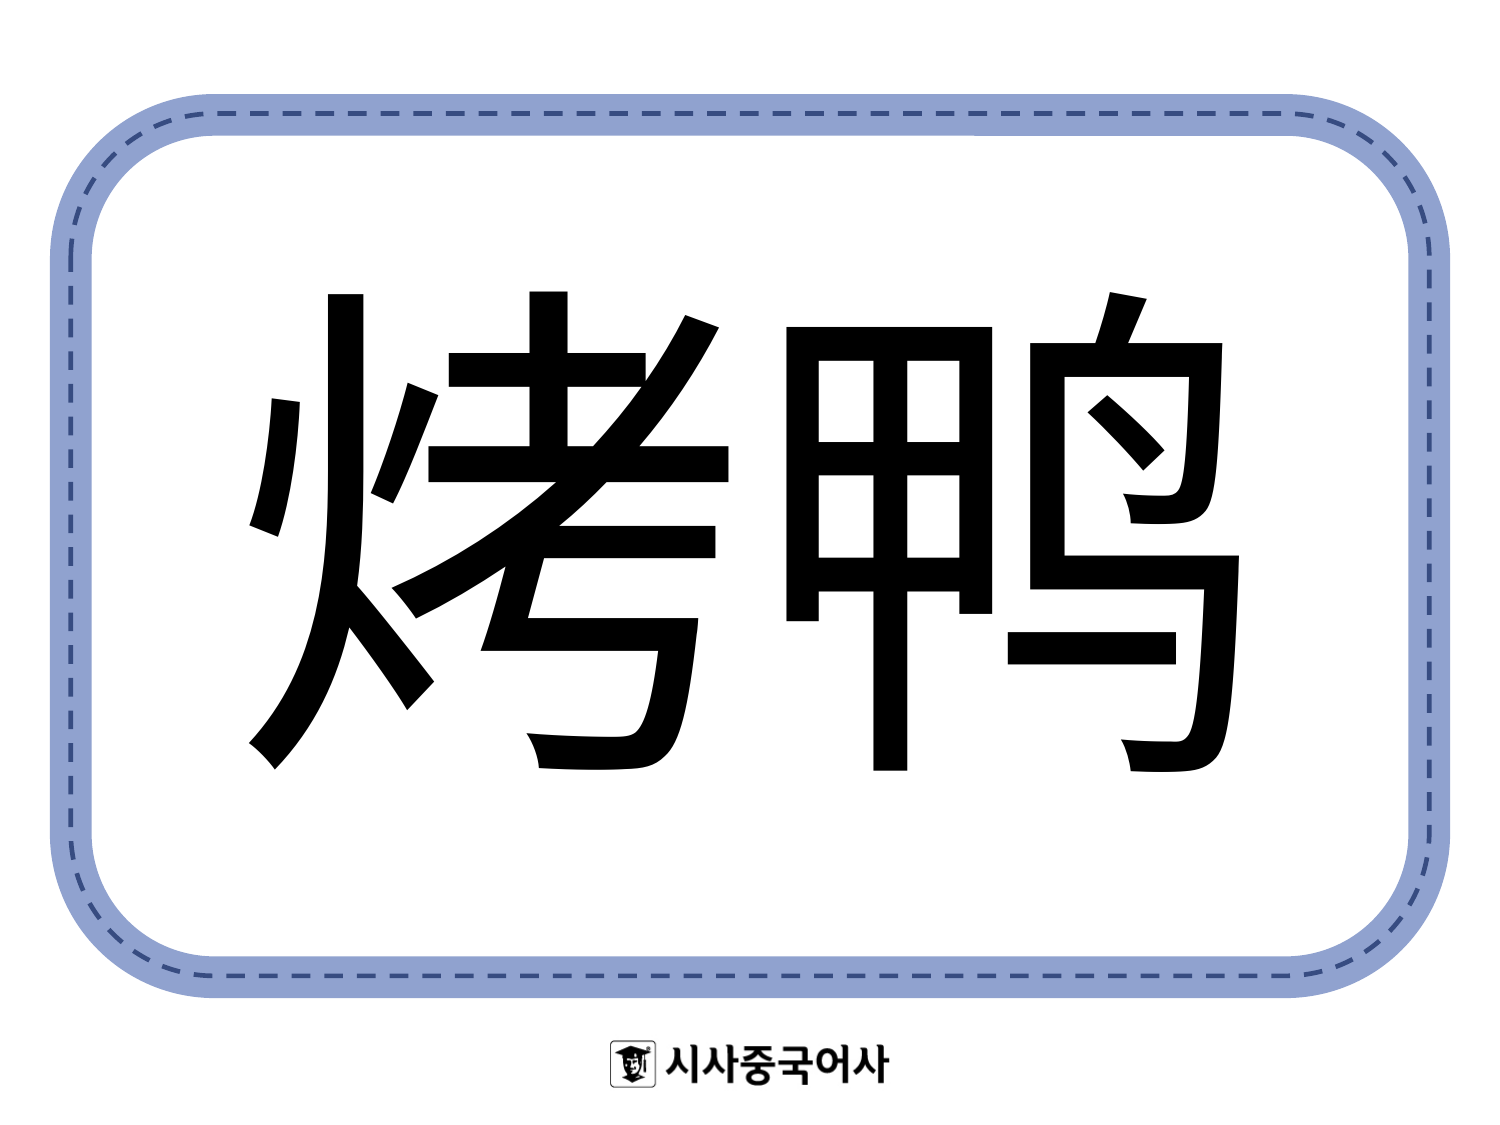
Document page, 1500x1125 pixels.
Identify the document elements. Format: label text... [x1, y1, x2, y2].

picture [602, 1034, 898, 1094]
text_box 烤鸭 [145, 189, 1354, 853]
